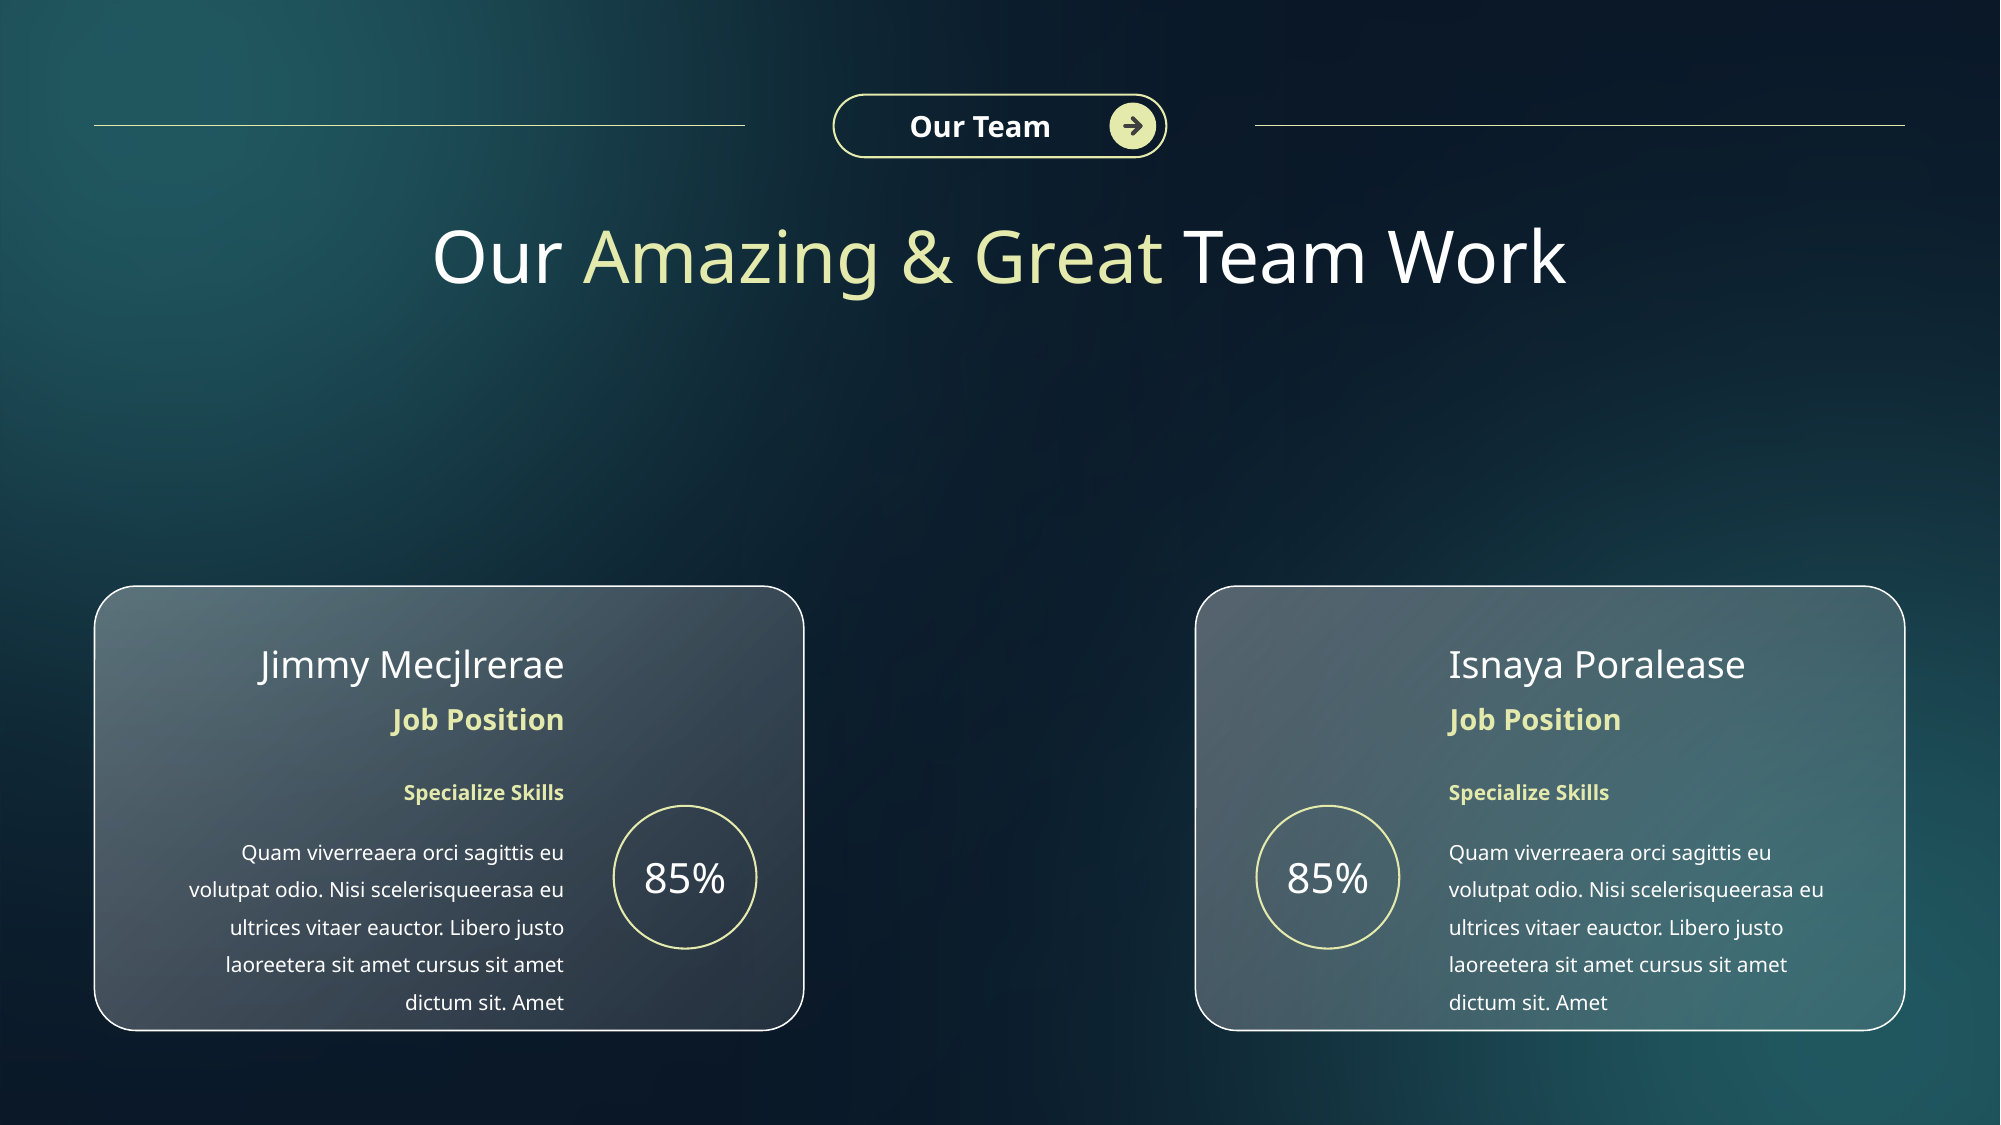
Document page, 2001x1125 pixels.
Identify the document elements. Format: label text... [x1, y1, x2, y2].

text_box [93, 585, 805, 1032]
text_box Quam viverreaera orci sagittis eu volutpat odio. Nisi scelerisqueerasa eu ultrices vitaer eauctor. Libero justo laoreetera sit amet cursus sit amet dictum sit. Amet [1434, 819, 1858, 1022]
text_box Specialize Skills [324, 772, 579, 812]
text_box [1109, 102, 1157, 150]
text_box Quam viverreaera orci sagittis eu volutpat odio. Nisi scelerisqueerasa eu ultrices vitaer eauctor. Libero justo laoreetera sit amet cursus sit amet dictum sit. Amet [155, 819, 579, 1022]
text_box Our Amazing & Great Team Work [313, 203, 1687, 306]
picture [0, 0, 2000, 1125]
text_box Job Position [365, 694, 580, 744]
text_box Specialize Skills [1434, 772, 1689, 812]
text_box [612, 804, 758, 950]
text_box [1194, 585, 1906, 1032]
text_box Jimmy Mecjlrerae [175, 633, 580, 694]
text_box Our Team [851, 100, 1110, 151]
text_box Isnaya Poralease [1434, 633, 1839, 694]
text_box [1255, 804, 1401, 950]
text_box Job Position [1434, 694, 1649, 744]
text_box [832, 93, 1168, 159]
